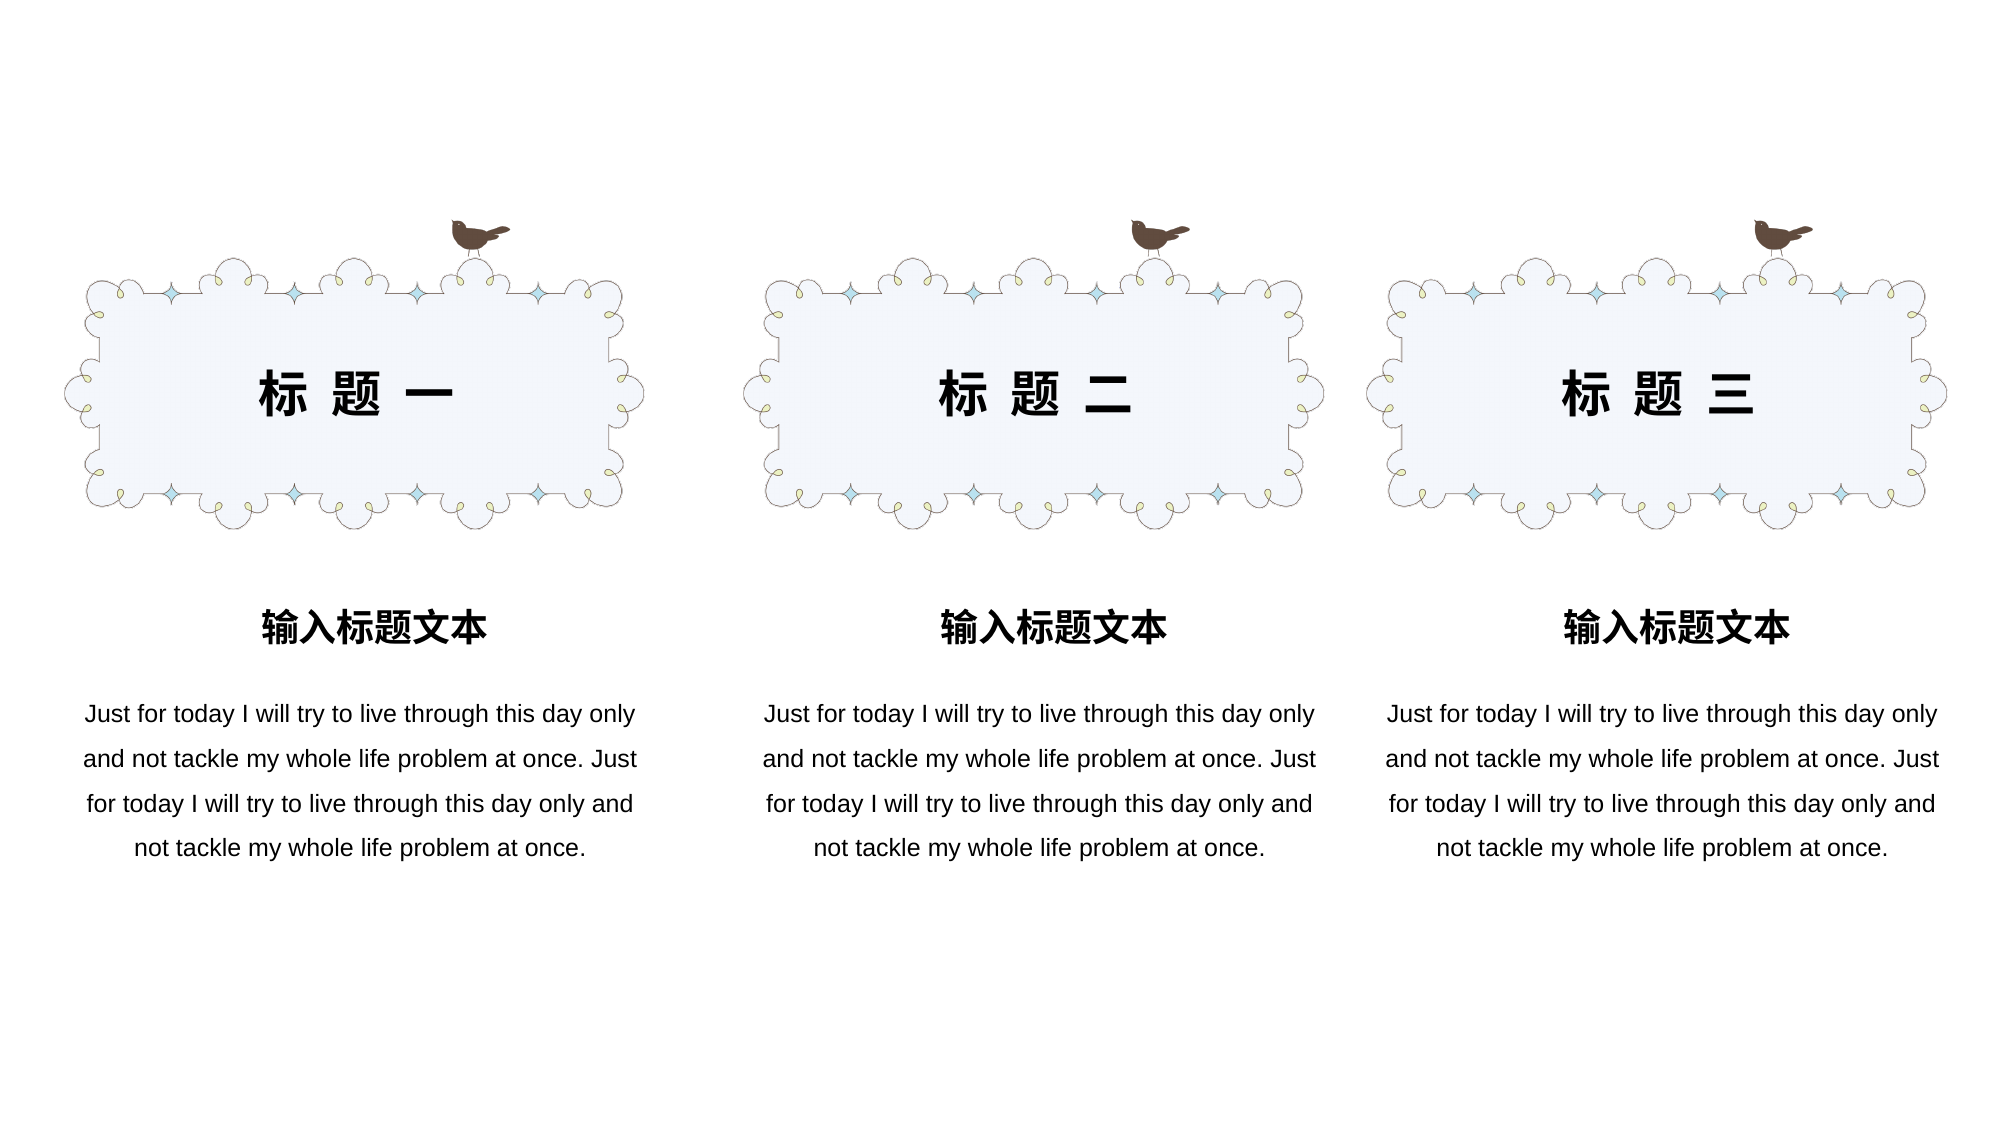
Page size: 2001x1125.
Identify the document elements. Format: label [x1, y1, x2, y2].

picture [39, 189, 674, 555]
text_box [1368, 596, 1958, 878]
text_box [66, 596, 655, 878]
text_box [745, 596, 1335, 878]
picture [718, 189, 1977, 555]
